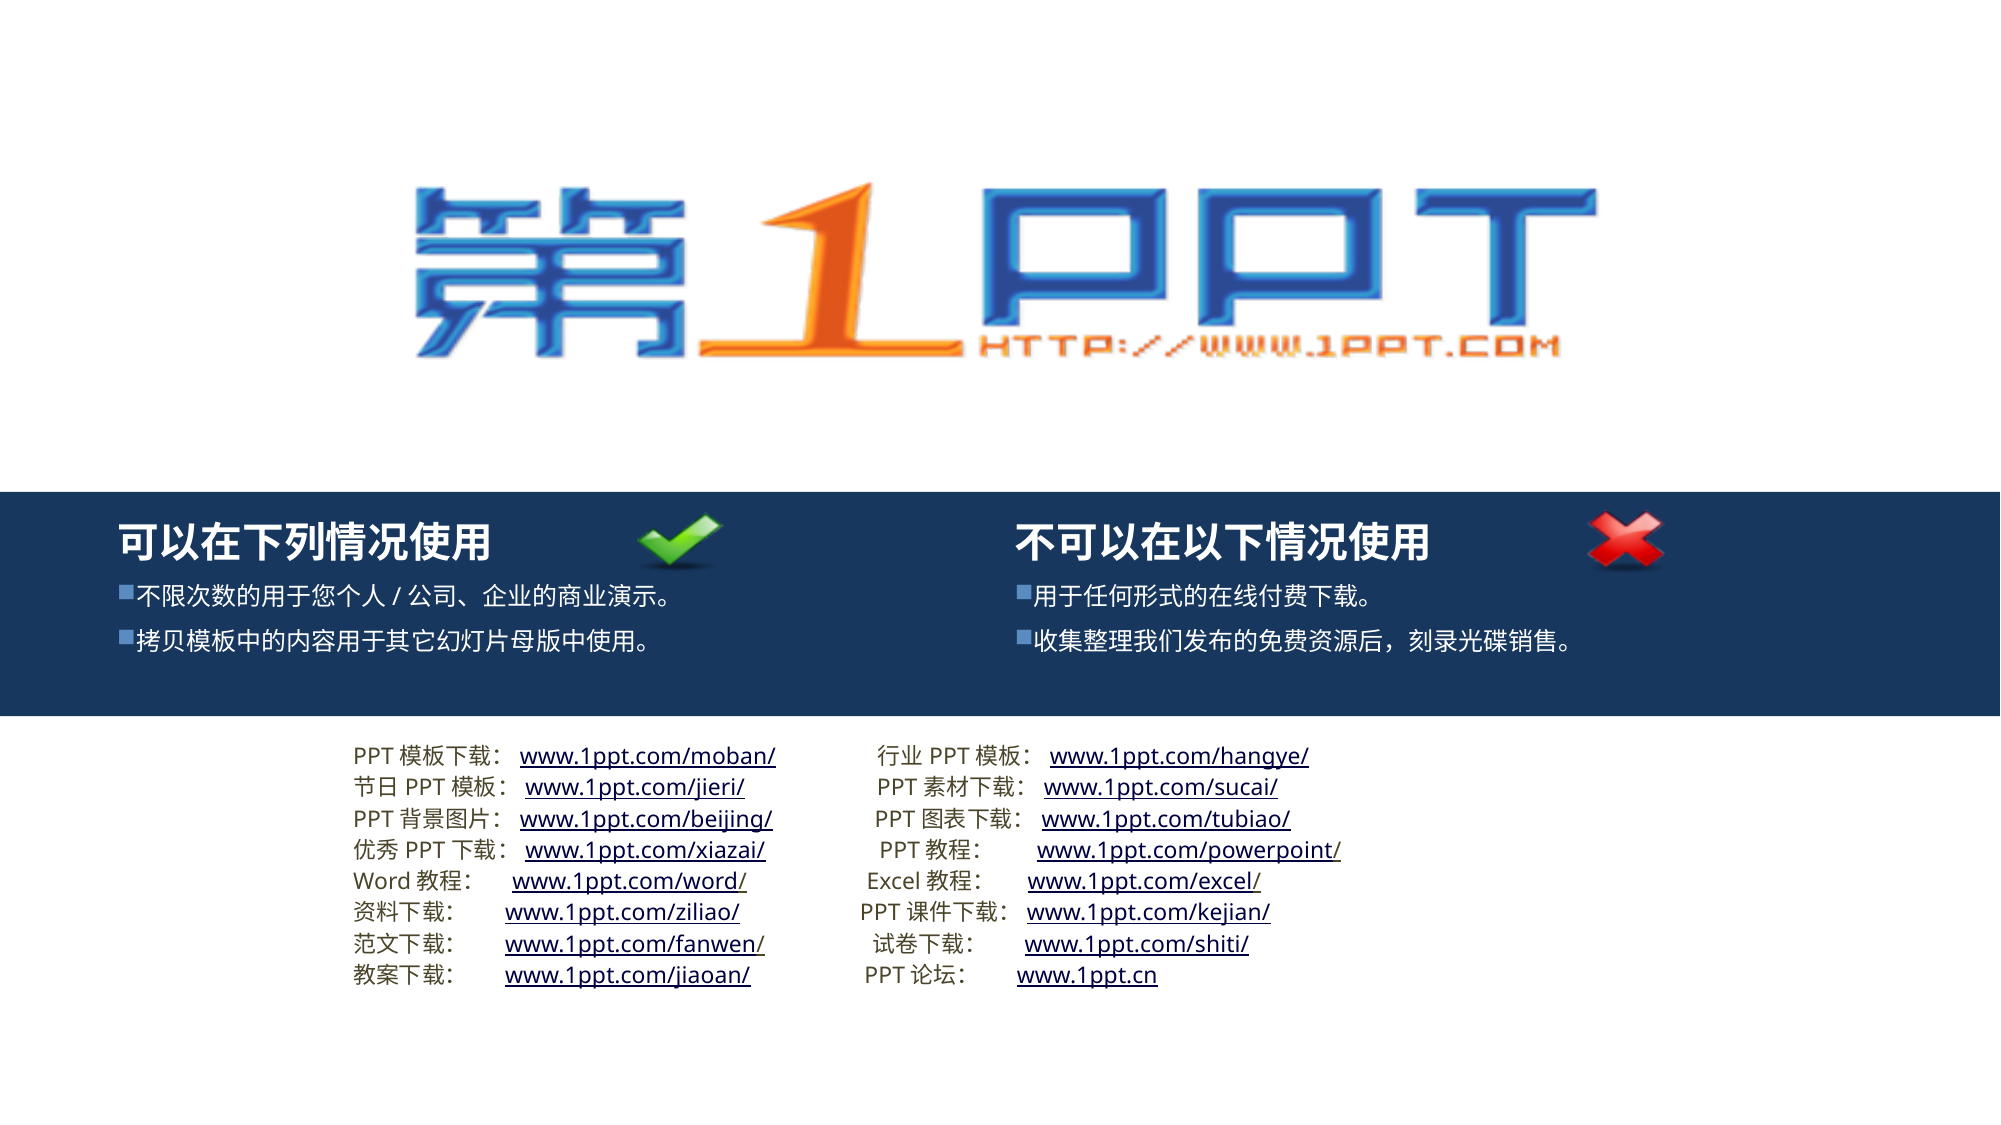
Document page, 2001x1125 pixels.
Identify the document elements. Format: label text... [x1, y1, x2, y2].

text_box PPT模板下载：www.1ppt.com/moban/ 行业PPT模板：www.1ppt.com/hangye/ 节日PPT模板：www.1ppt.com/jieri/ PPT素材下载：www.1ppt.com/sucai/ PPT背景图片：www.1ppt.com/beijing/ PPT图表下载：www.1ppt.com/tubiao/ 优秀PPT下载：www.1ppt.com/xiazai/ PPT教程： www.1ppt.com/powerpoint/ Word教程： www.1ppt.com/word/ Excel教程： www.1ppt.com/excel/ 资料下载： www.1ppt.com/ziliao/ PPT课件下载：www.1ppt.com/kejian/ 范文下载： www.1ppt.com/fanwen/ 试卷下载： www.1ppt.com/shiti/ 教案下载： www.1ppt.com/jiaoan/ PPT论坛： www.1ppt.cn [336, 762, 1752, 1008]
text_box 不可以在以下情况使用 用于任何形式的在线付费下载。 收集整理我们发布的免费资源后，刻录光碟销售。 [999, 508, 1898, 762]
text_box 可以在下列情况使用 不限次数的用于您个人/公司、企业的商业演示。 拷贝模板中的内容用于其它幻灯片母版中使用。 [102, 508, 1000, 774]
picture [1581, 507, 1669, 573]
text_box [0, 491, 2000, 717]
picture [637, 507, 724, 573]
picture [179, 51, 1867, 492]
